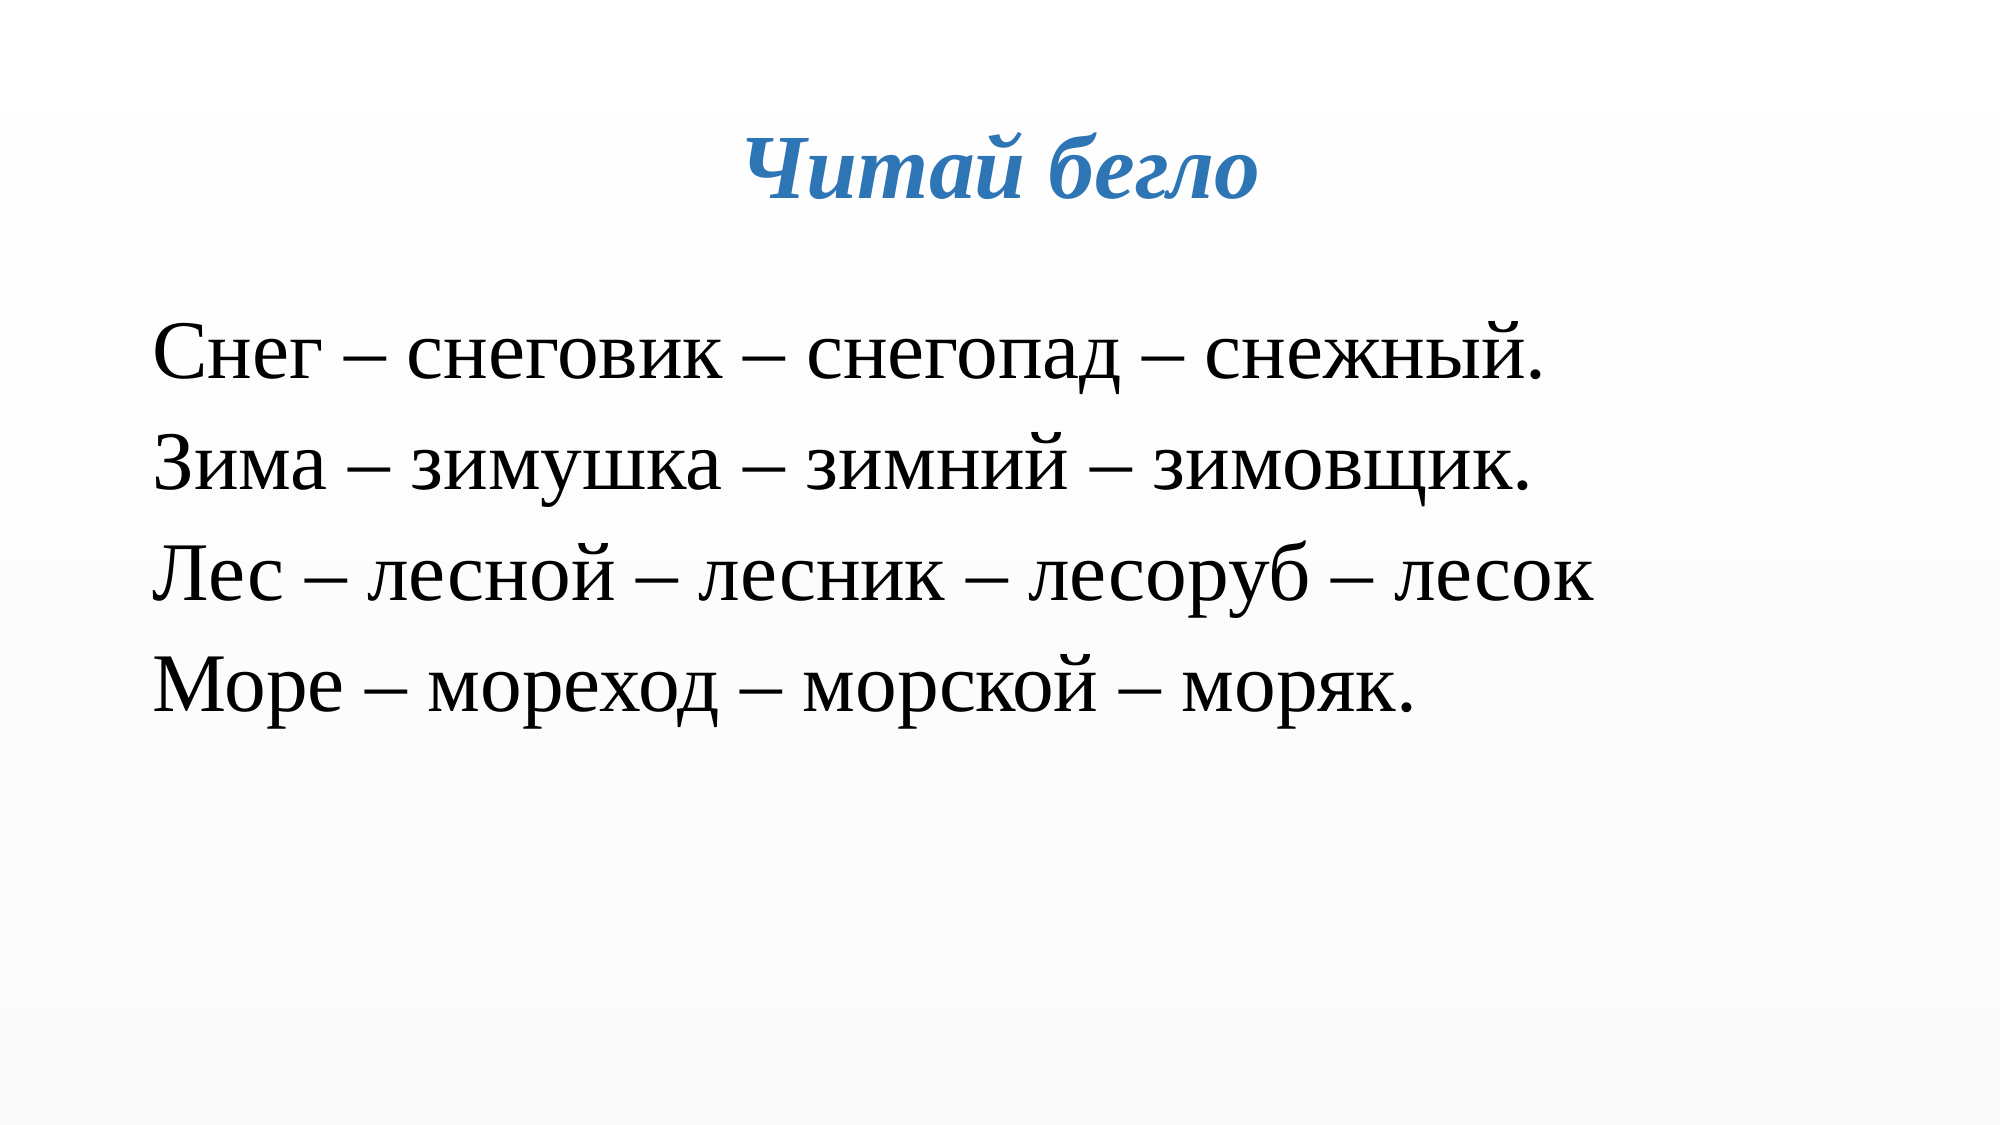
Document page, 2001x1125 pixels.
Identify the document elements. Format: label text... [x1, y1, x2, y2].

list Снег – снеговик – снегопад – снежный. Зима – зимушка – зимний – зимовщик. Лес – лесной – лесник – лесоруб – лесок Море – мореход – морской – моряк. [137, 299, 1863, 1014]
title Читай бегло [137, 59, 1863, 278]
